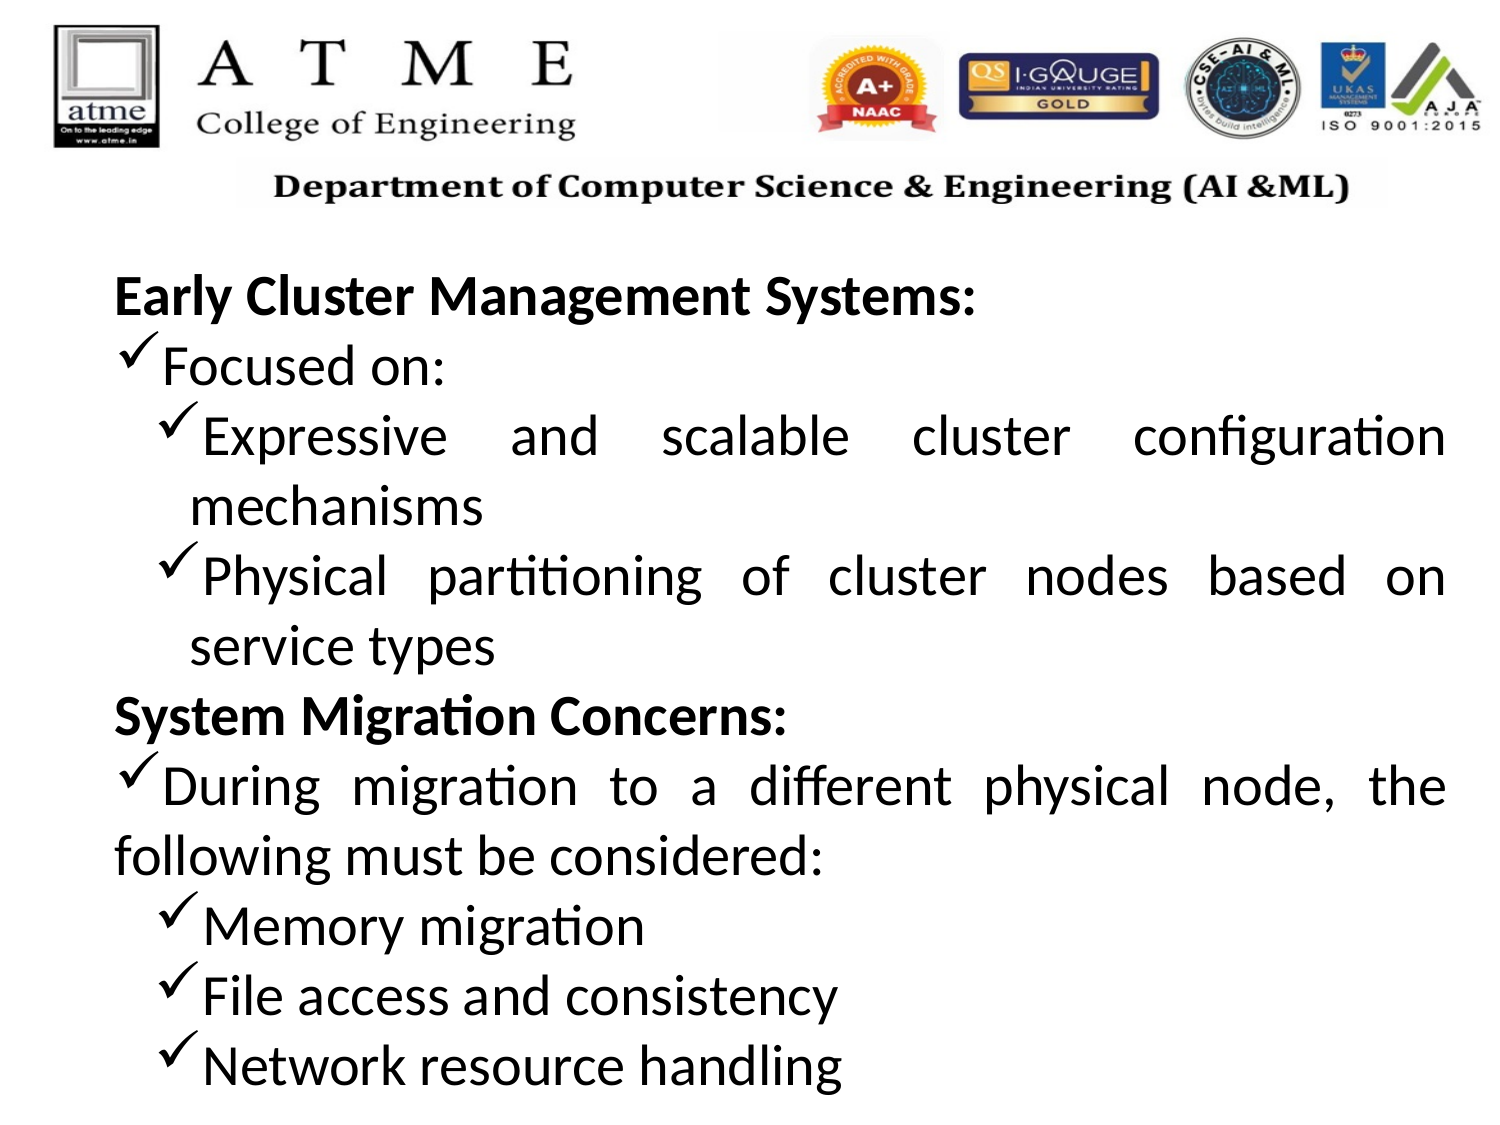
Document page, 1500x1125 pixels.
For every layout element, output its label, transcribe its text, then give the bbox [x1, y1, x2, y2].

text_box Early Cluster Management Systems: Focused on: Expressive and scalable cluster configuration mechanisms Physical partitioning of cluster nodes based on service types System Migration Concerns: During migration to a different physical node, the following must be considered: Memory migration File access and consistency Network resource handling [99, 249, 1463, 1125]
picture [24, 0, 1500, 226]
